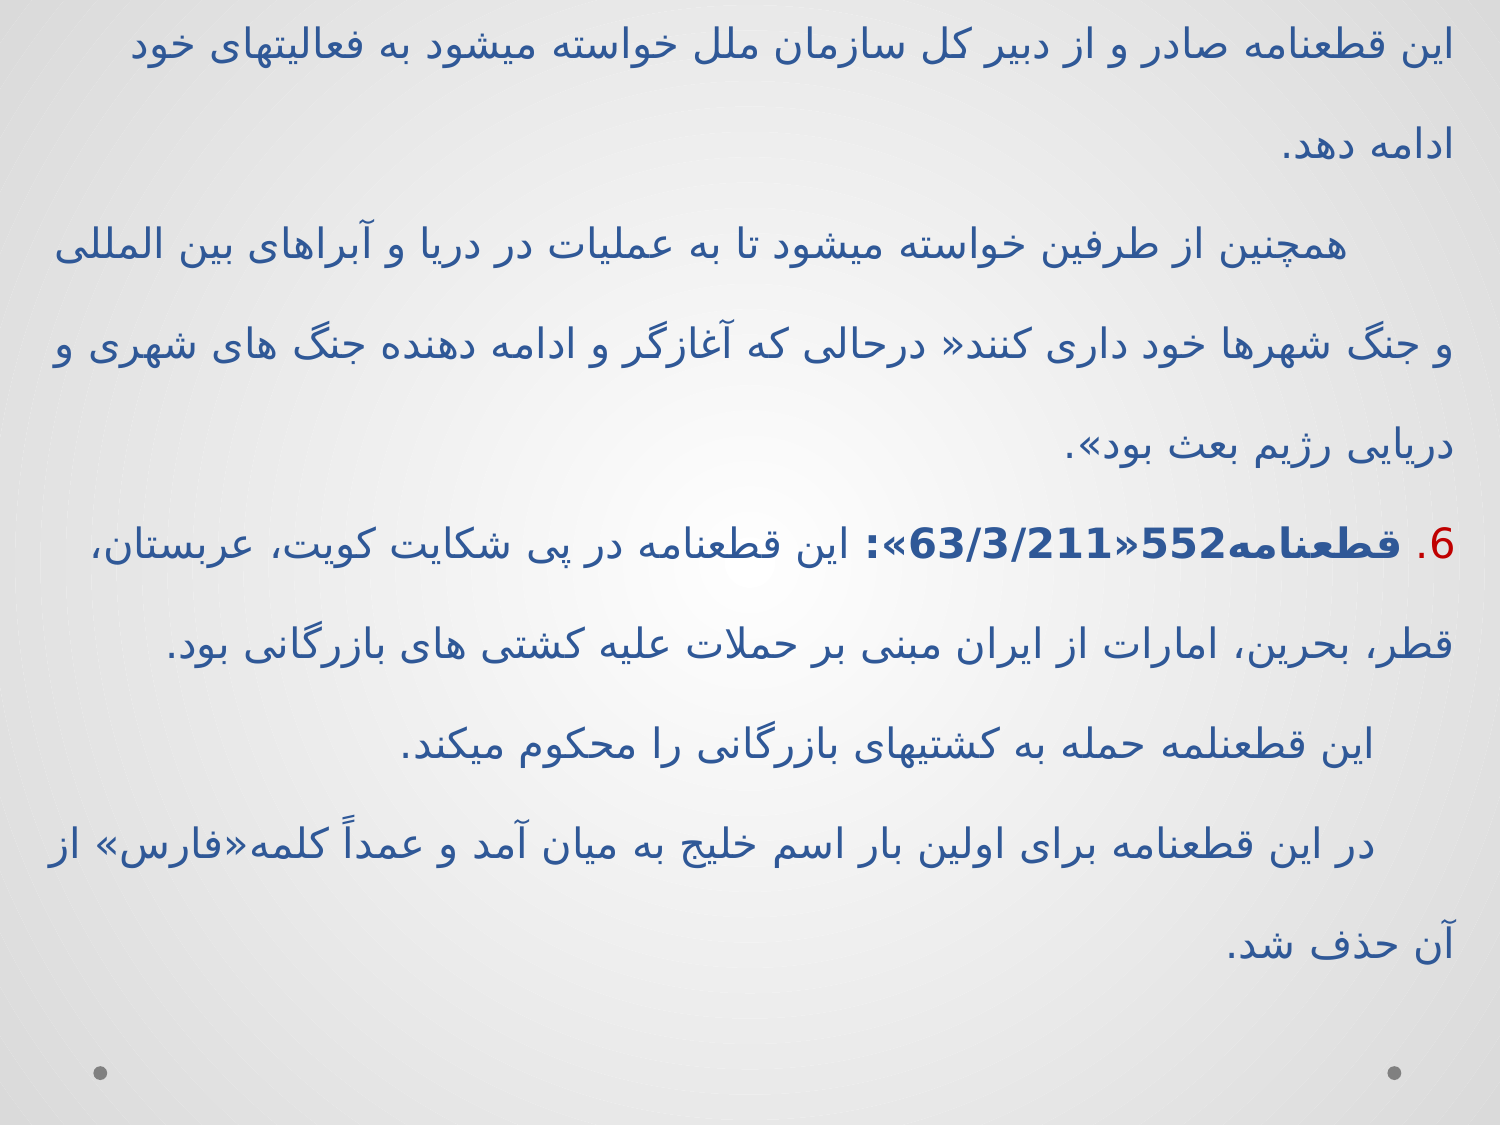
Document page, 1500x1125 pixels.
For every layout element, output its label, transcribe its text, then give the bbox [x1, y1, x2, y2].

title 5. قطعنامه540«62/8/9»: با اجرای عملیاتهای محرم و والفجرهای 1تا4 این قطعنامه صادر و از دبیر کل سازمان ملل خواسته میشود به فعالیتهای خود ادامه دهد. همچنین از طرفین خواسته میشود تا به عملیات در دریا و آبراهای بین المللی و جنگ شهرها خود داری کنند« درحالی که آغازگر و ادامه دهنده جنگ های شهری و دریایی رژیم بعث بود». 6. قطعنامه552«63/3/211»: این قطعنامه در پی شکایت کویت، عربستان، قطر، بحرین، امارات از ایران مبنی بر حملات علیه کشتی های بازرگانی بود. این قطعنلمه حمله به کشتیهای بازرگانی را محکوم میکند. در این قطعنامه برای اولین بار اسم خلیج به میان آمد و عمداً کلمه«فارس» از آن حذف شد. [29, 54, 1471, 1010]
